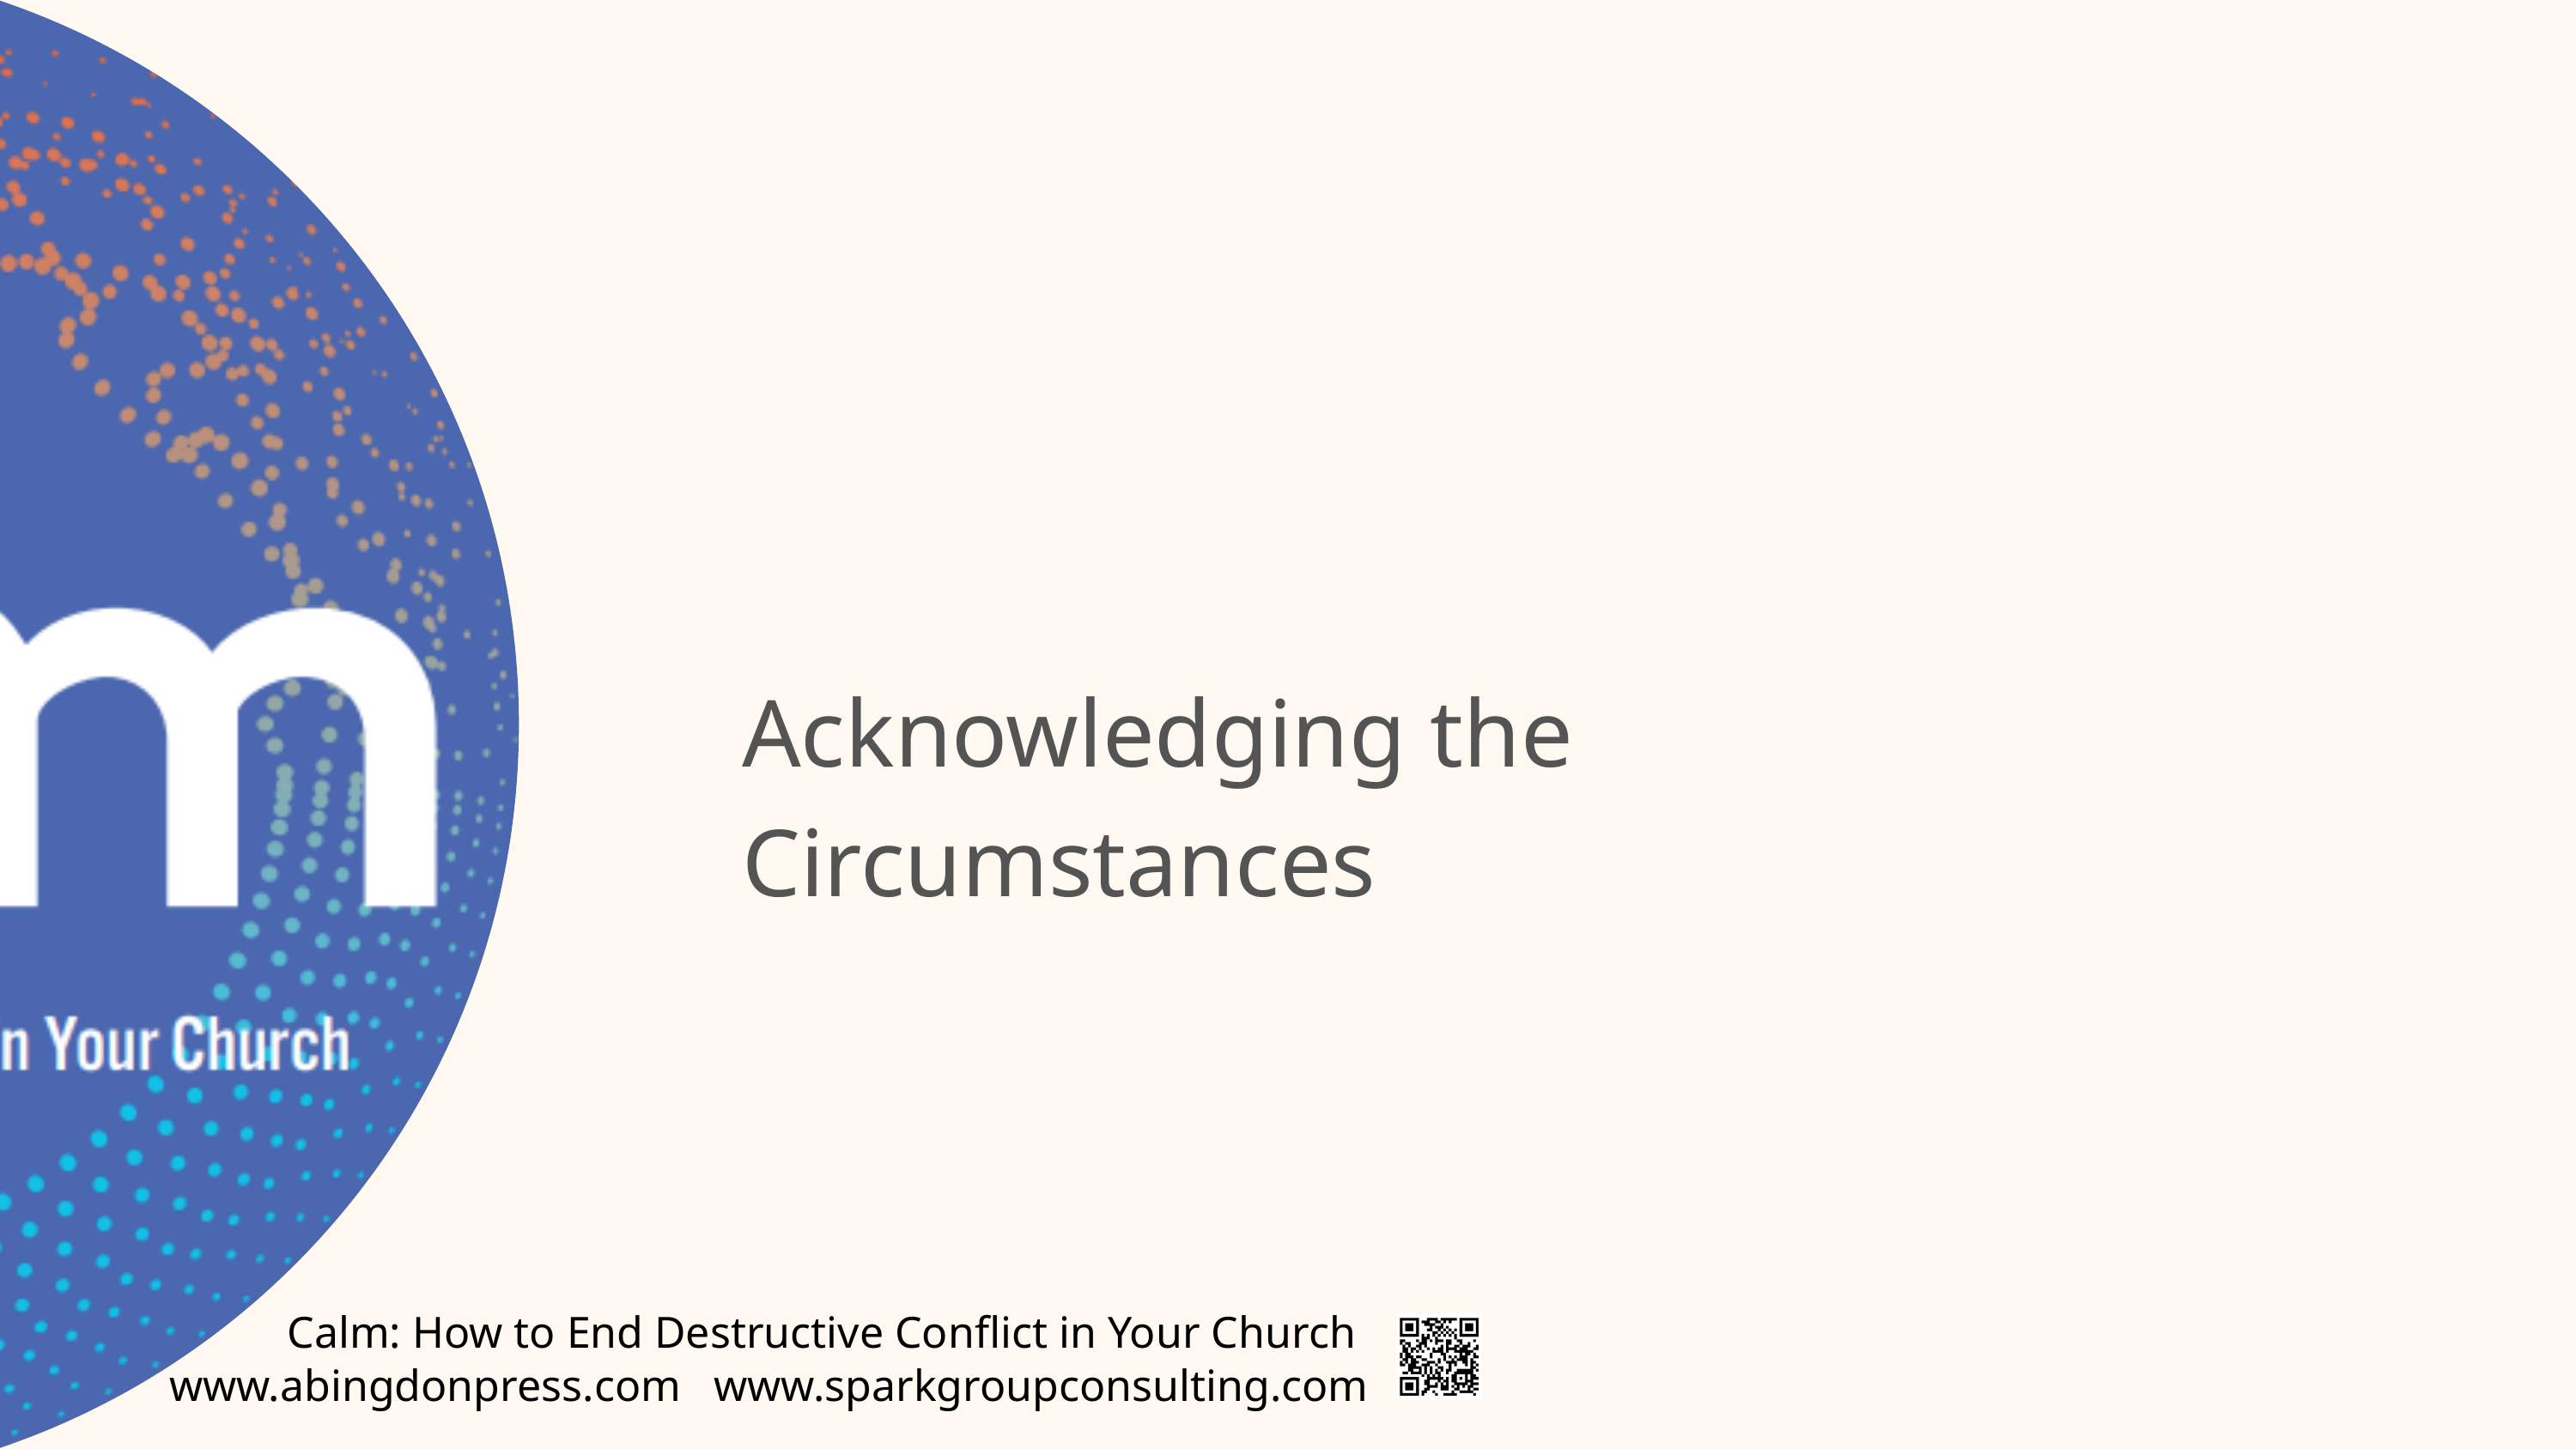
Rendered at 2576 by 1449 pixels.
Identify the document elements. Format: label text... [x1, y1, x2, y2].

text_box [1418, 1313, 1483, 1400]
text_box www.abingdonpress.com [524, 1357, 714, 1410]
text_box www.sparkgroupconsulting.com [714, 1357, 1418, 1410]
text_box Acknowledging the Circumstances [742, 655, 2050, 915]
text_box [0, 0, 519, 1449]
text_box Calm: How to End Destructive Conflict in Your Church [524, 1296, 1475, 1357]
